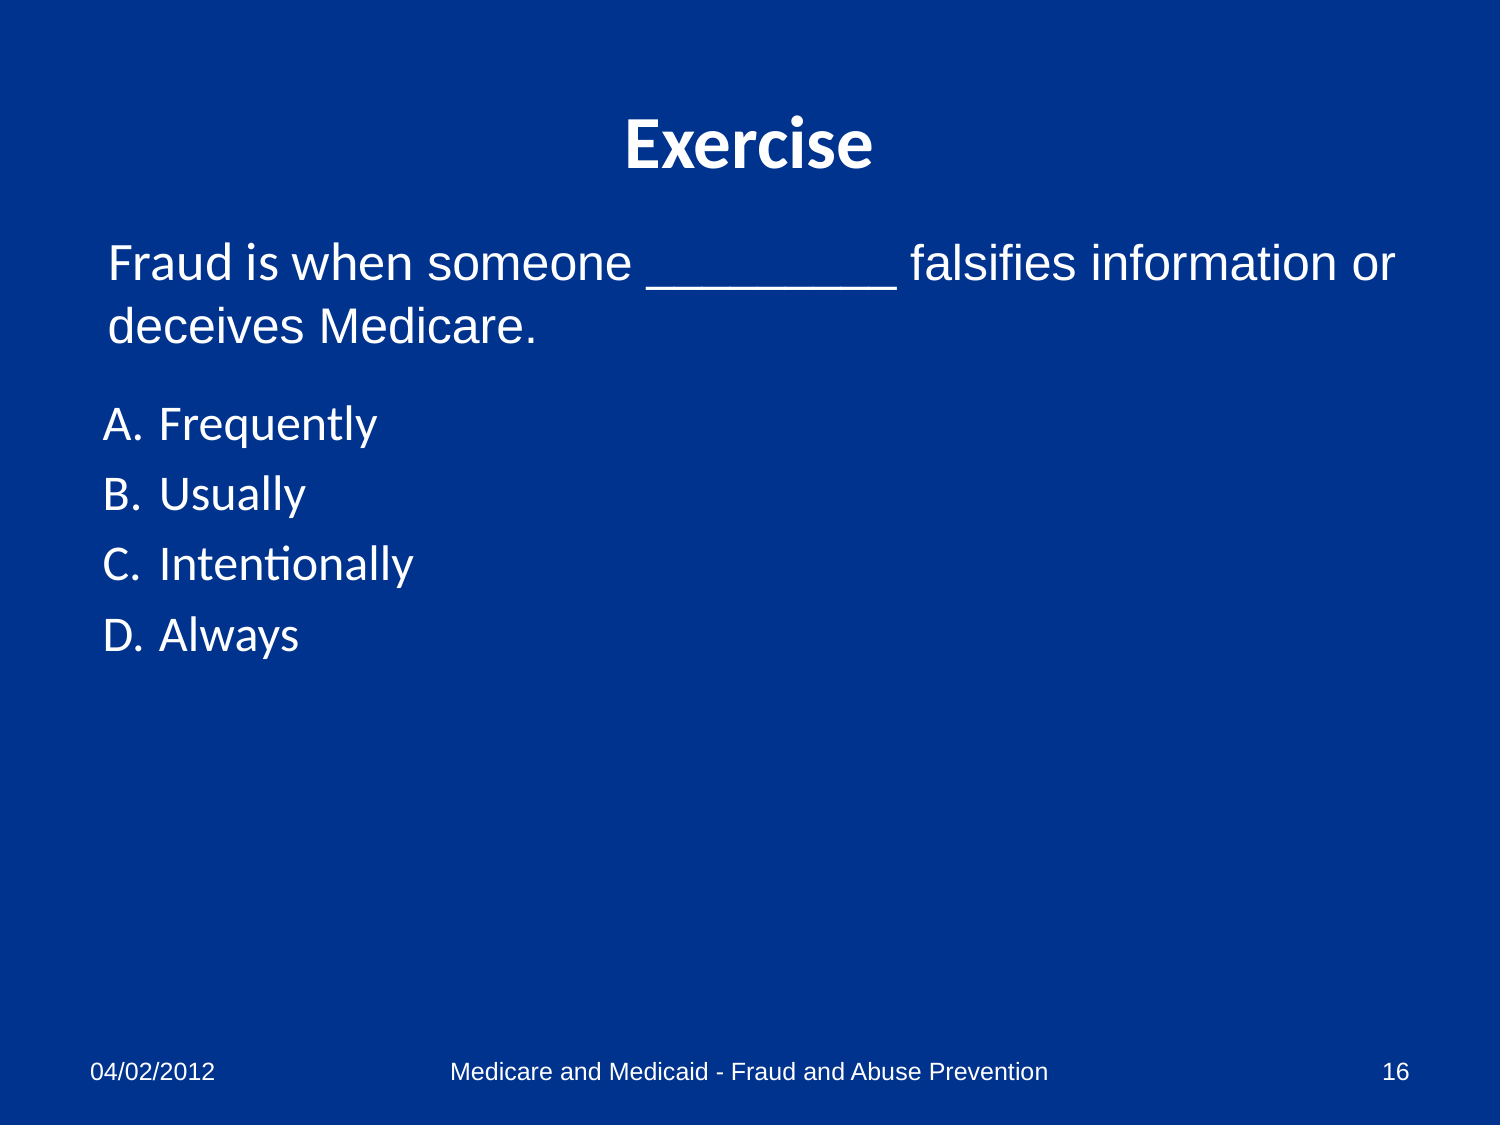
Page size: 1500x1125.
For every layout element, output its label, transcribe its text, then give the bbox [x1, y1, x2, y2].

text_box Fraud is when someone _________ falsifies information or deceives Medicare. [74, 206, 1425, 426]
list Frequently Usually Intentionally Always [87, 382, 1438, 913]
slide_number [75, 1040, 425, 1100]
footer Medicare and Medicaid - Fraud and Abuse Prevention [425, 1040, 1074, 1100]
title Exercise [74, 44, 1426, 233]
slide_number 16 [1074, 1040, 1425, 1100]
